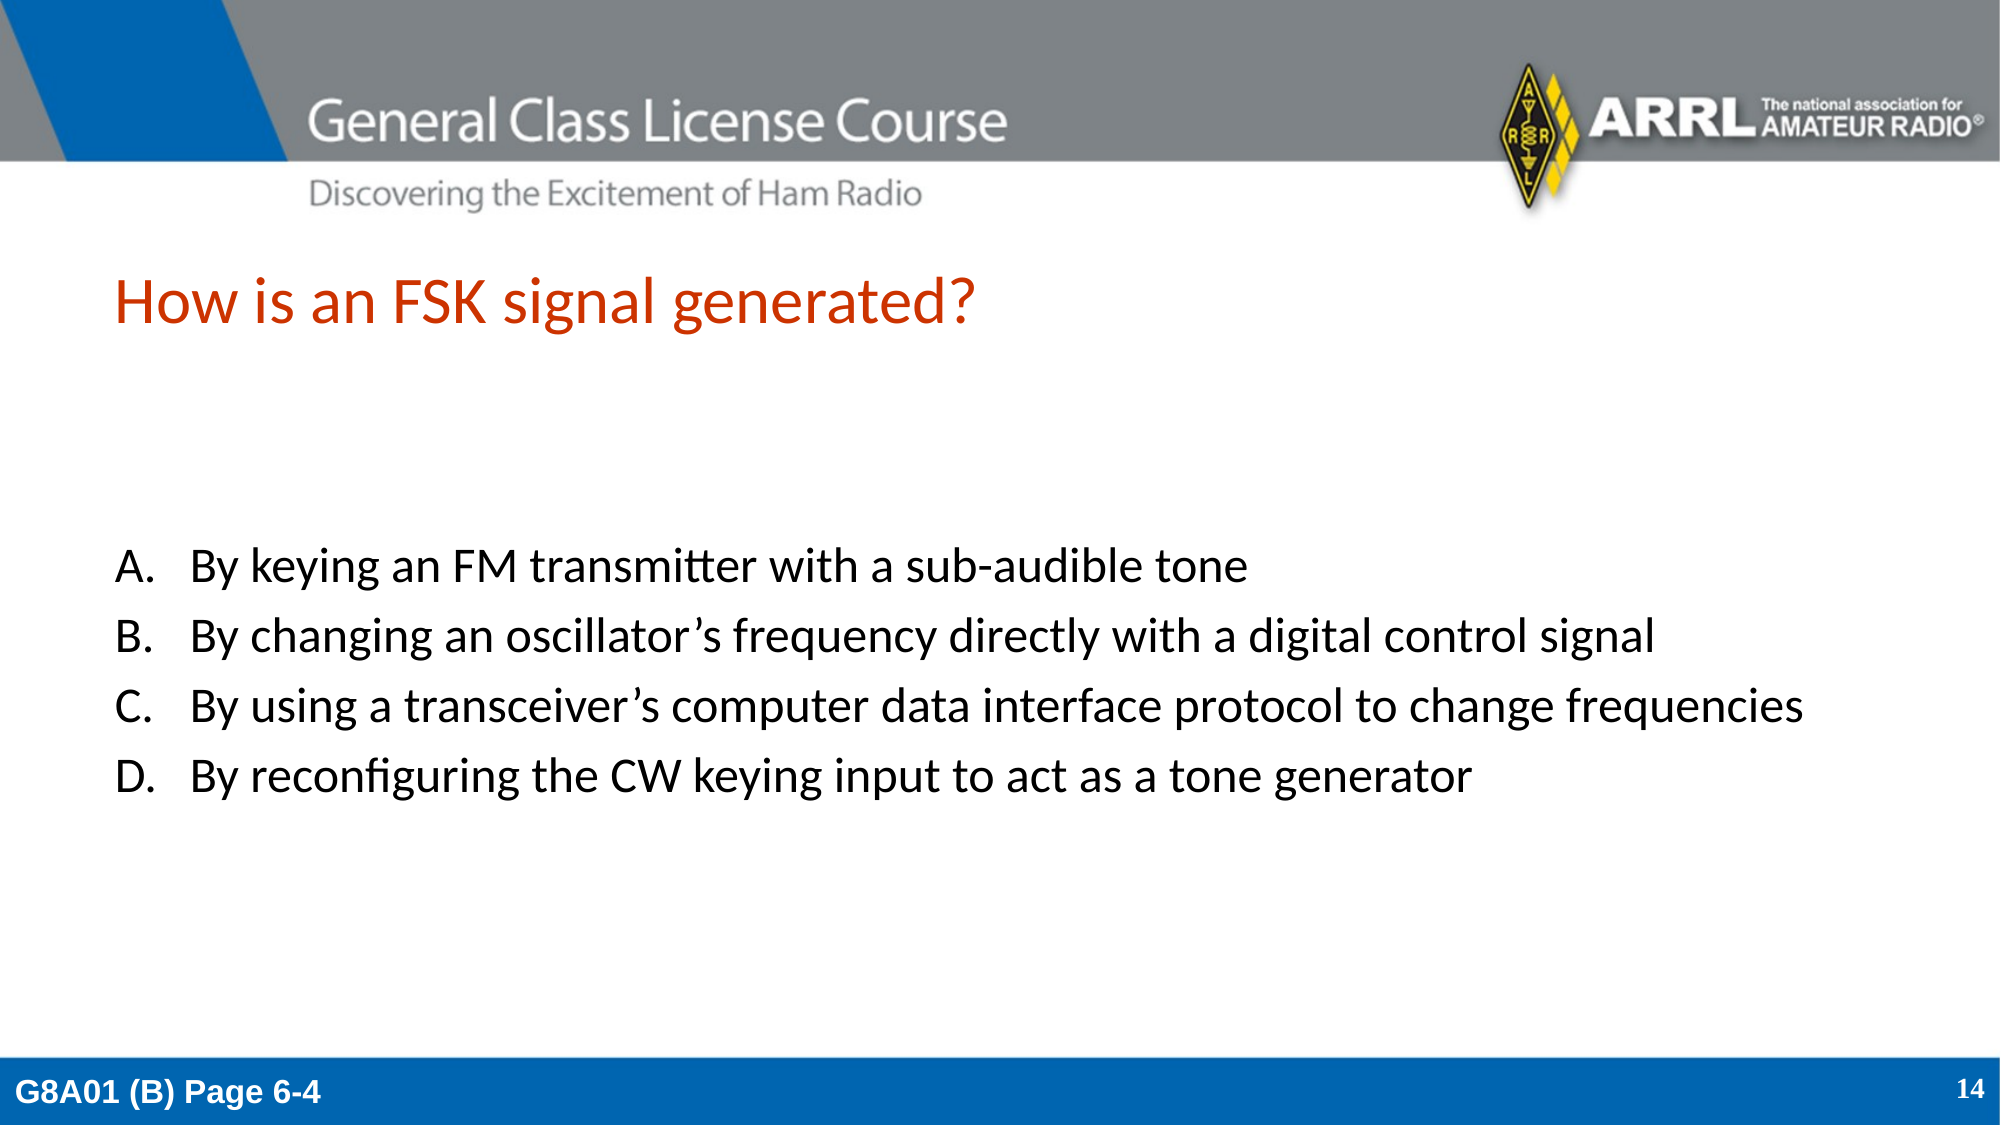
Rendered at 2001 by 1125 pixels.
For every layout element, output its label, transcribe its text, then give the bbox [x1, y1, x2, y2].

text_box G8A01 (B) Page 6-4 [0, 1062, 1313, 1118]
title How is an FSK signal generated? [99, 249, 1900, 468]
picture [0, 0, 2001, 1125]
text_box 14 [1875, 1062, 2000, 1113]
list By keying an FM transmitter with a sub-audible tone By changing an oscillator’s frequency directly with a digital control signal By using a transceiver’s computer data interface protocol to change frequencies By reconfiguring the CW keying input to act as a tone generator [99, 525, 1900, 1005]
